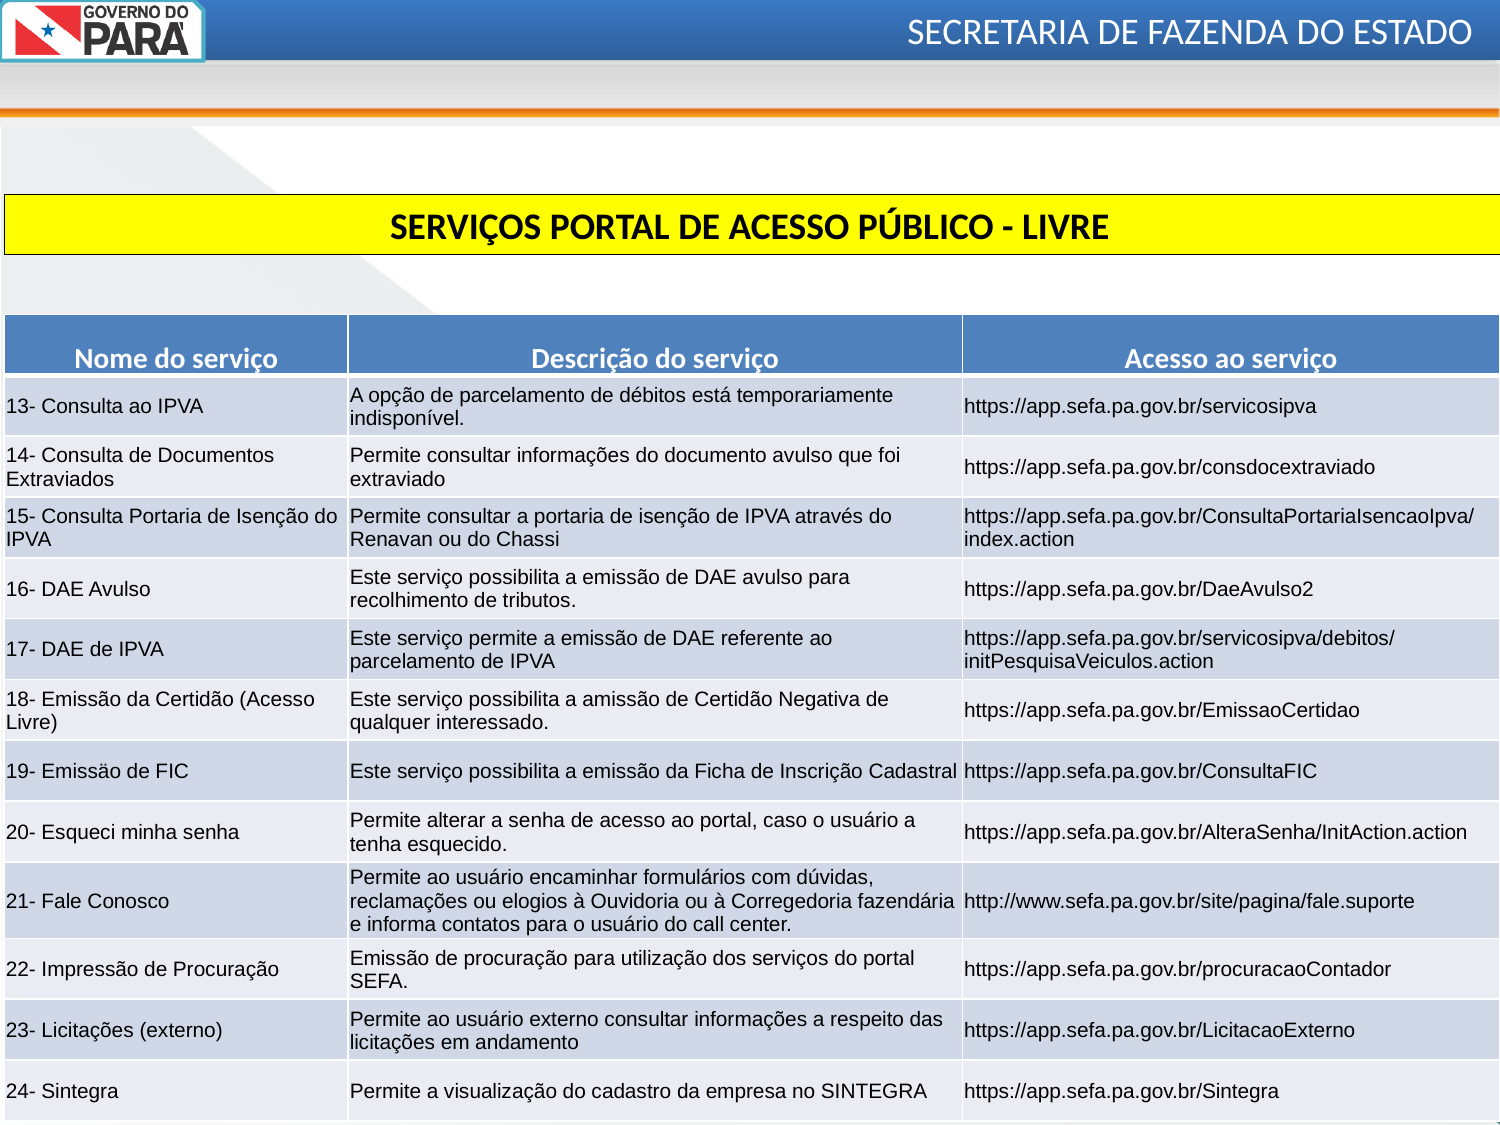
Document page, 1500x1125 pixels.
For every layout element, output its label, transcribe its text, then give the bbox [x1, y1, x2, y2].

table_cell http://www.sefa.pa.gov.br/site/pagina/fale.suporte [963, 863, 1499, 938]
table_cell 18- Emissão da Certidão (Acesso Livre) [5, 680, 347, 739]
table_cell 24- Sintegra [5, 1061, 347, 1120]
table_cell 14- Consulta de Documentos Extraviados [5, 437, 347, 496]
table_cell https://app.sefa.pa.gov.br/LicitacaoExterno [963, 1000, 1499, 1059]
table_cell Este serviço permite a emissão de DAE referente ao parcelamento de IPVA [349, 619, 962, 679]
table_cell 22- Impressão de Procuração [5, 939, 347, 998]
table_cell Permite alterar a senha de acesso ao portal, caso o usuário a tenha esquecido. [349, 802, 962, 861]
table_cell 17- DAE de IPVA [5, 619, 347, 679]
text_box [0, 0, 204, 61]
table_header Acesso ao serviço [963, 315, 1499, 373]
table_cell 13- Consulta ao IPVA [5, 378, 347, 435]
table_cell 20- Esqueci minha senha [5, 802, 347, 861]
text_box SECRETARIA DE FAZENDA DO ESTADO [205, 0, 1500, 60]
table_cell https://app.sefa.pa.gov.br/Sintegra [963, 1061, 1499, 1120]
table_cell 19- Emissäo de FIC [5, 741, 347, 800]
table_cell Permite consultar informações do documento avulso que foi extraviado [349, 437, 962, 496]
table_header Nome do serviço [5, 315, 347, 373]
table_cell A opção de parcelamento de débitos está temporariamente indisponível. [349, 378, 962, 435]
text_box SERVIÇOS PORTAL DE ACESSO PÚBLICO - LIVRE [4, 194, 1500, 255]
table_cell Permite ao usuário externo consultar informações a respeito das licitações em andamento [349, 1000, 962, 1059]
table_cell Emissão de procuração para utilização dos serviços do portal SEFA. [349, 939, 962, 998]
table_cell https://app.sefa.pa.gov.br/ConsultaFIC [963, 741, 1499, 800]
picture [0, 60, 1500, 1125]
table_cell https://app.sefa.pa.gov.br/DaeAvulso2 [963, 559, 1499, 618]
table_cell Este serviço possibilita a emissão de DAE avulso para recolhimento de tributos. [349, 559, 962, 618]
table_cell 16- DAE Avulso [5, 559, 347, 618]
table_cell https://app.sefa.pa.gov.br/AlteraSenha/InitAction.action [963, 802, 1499, 861]
table_cell https://app.sefa.pa.gov.br/EmissaoCertidao [963, 680, 1499, 739]
table_cell https://app.sefa.pa.gov.br/servicosipva/debitos/initPesquisaVeiculos.action [963, 619, 1499, 679]
table_header Descrição do serviço [349, 315, 962, 373]
table_cell https://app.sefa.pa.gov.br/procuracaoContador [963, 939, 1499, 998]
table_cell 23- Licitações (externo) [5, 1000, 347, 1059]
table_cell Permite consultar a portaria de isenção de IPVA através do Renavan ou do Chassi [349, 498, 962, 557]
table_cell Permite ao usuário encaminhar formulários com dúvidas, reclamações ou elogios à Ouvidoria ou à Corregedoria fazendária e informa contatos para o usuário do call center. [349, 863, 962, 938]
table_cell https://app.sefa.pa.gov.br/servicosipva [963, 378, 1499, 435]
table_cell https://app.sefa.pa.gov.br/ConsultaPortariaIsencaoIpva/index.action [963, 498, 1499, 557]
table_cell https://app.sefa.pa.gov.br/consdocextraviado [963, 437, 1499, 496]
table_cell 21- Fale Conosco [5, 863, 347, 938]
table_cell Permite a visualização do cadastro da empresa no SINTEGRA [349, 1061, 962, 1120]
table_cell Este serviço possibilita a emissão da Ficha de Inscrição Cadastral [349, 741, 962, 800]
table_cell Este serviço possibilita a amissão de Certidão Negativa de qualquer interessado. [349, 680, 962, 739]
table_cell 15- Consulta Portaria de Isenção do IPVA [5, 498, 347, 557]
